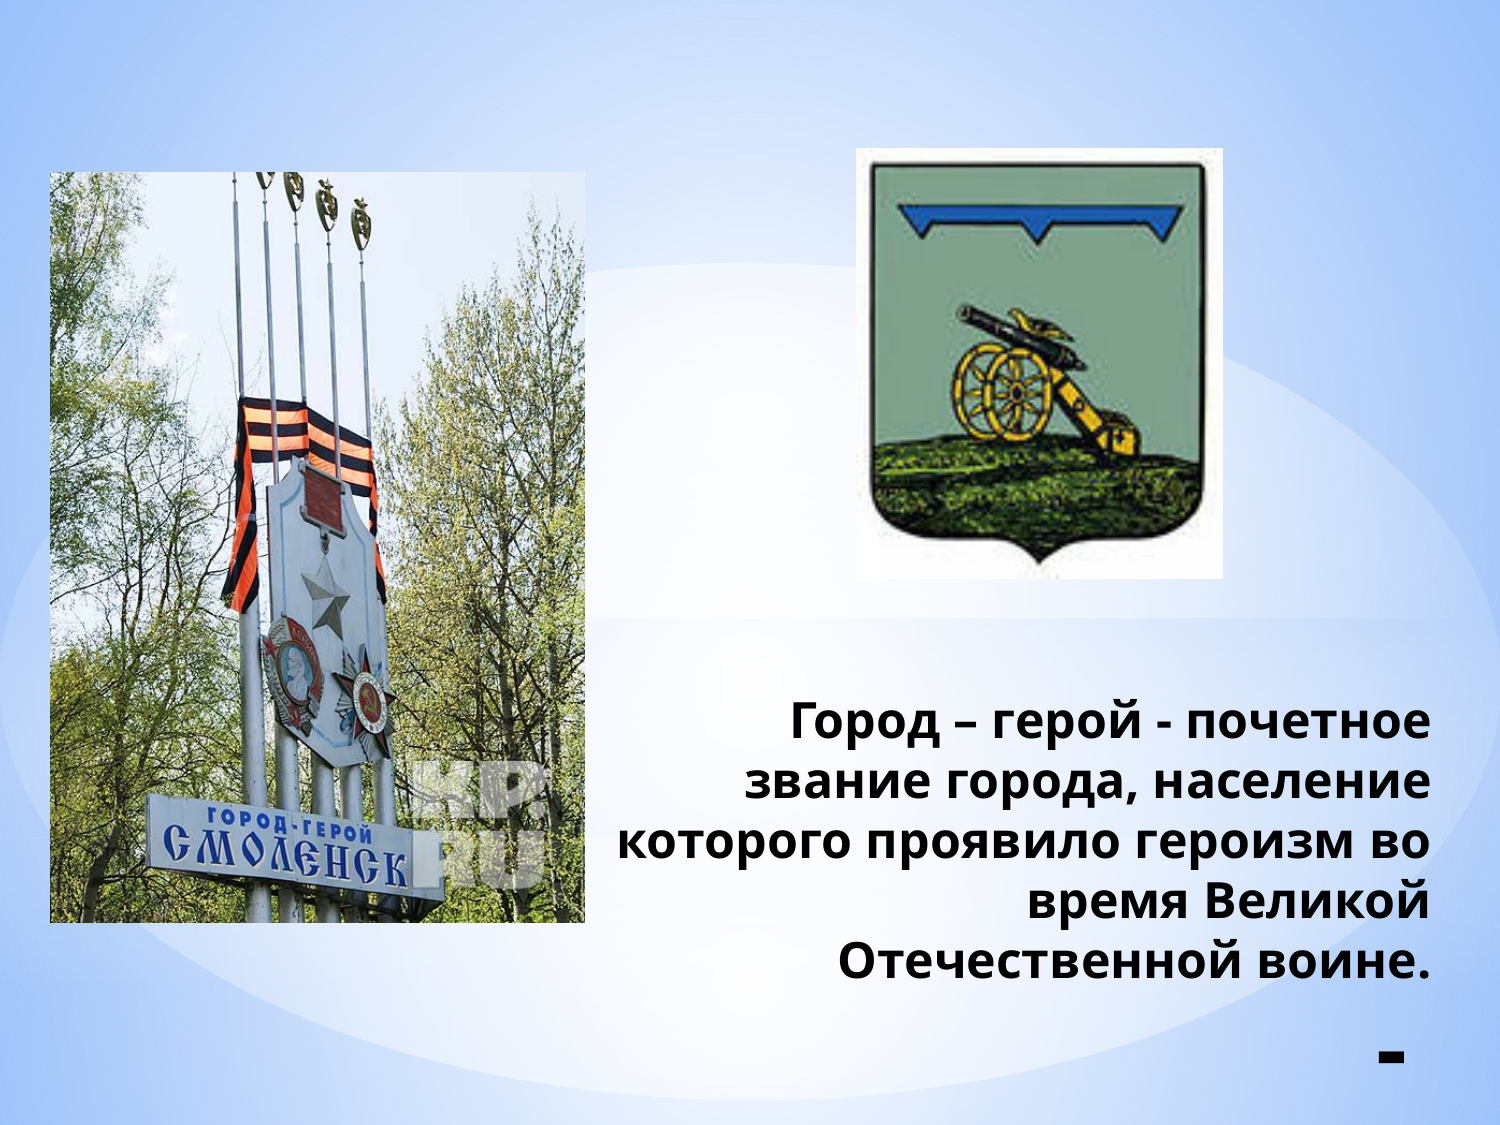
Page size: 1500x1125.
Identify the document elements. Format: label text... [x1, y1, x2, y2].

title Город – герой - почетное звание города, население которого проявило героизм во время Великой Отечественной воине. - [596, 680, 1447, 1012]
picture [50, 172, 585, 923]
picture [856, 148, 1223, 579]
